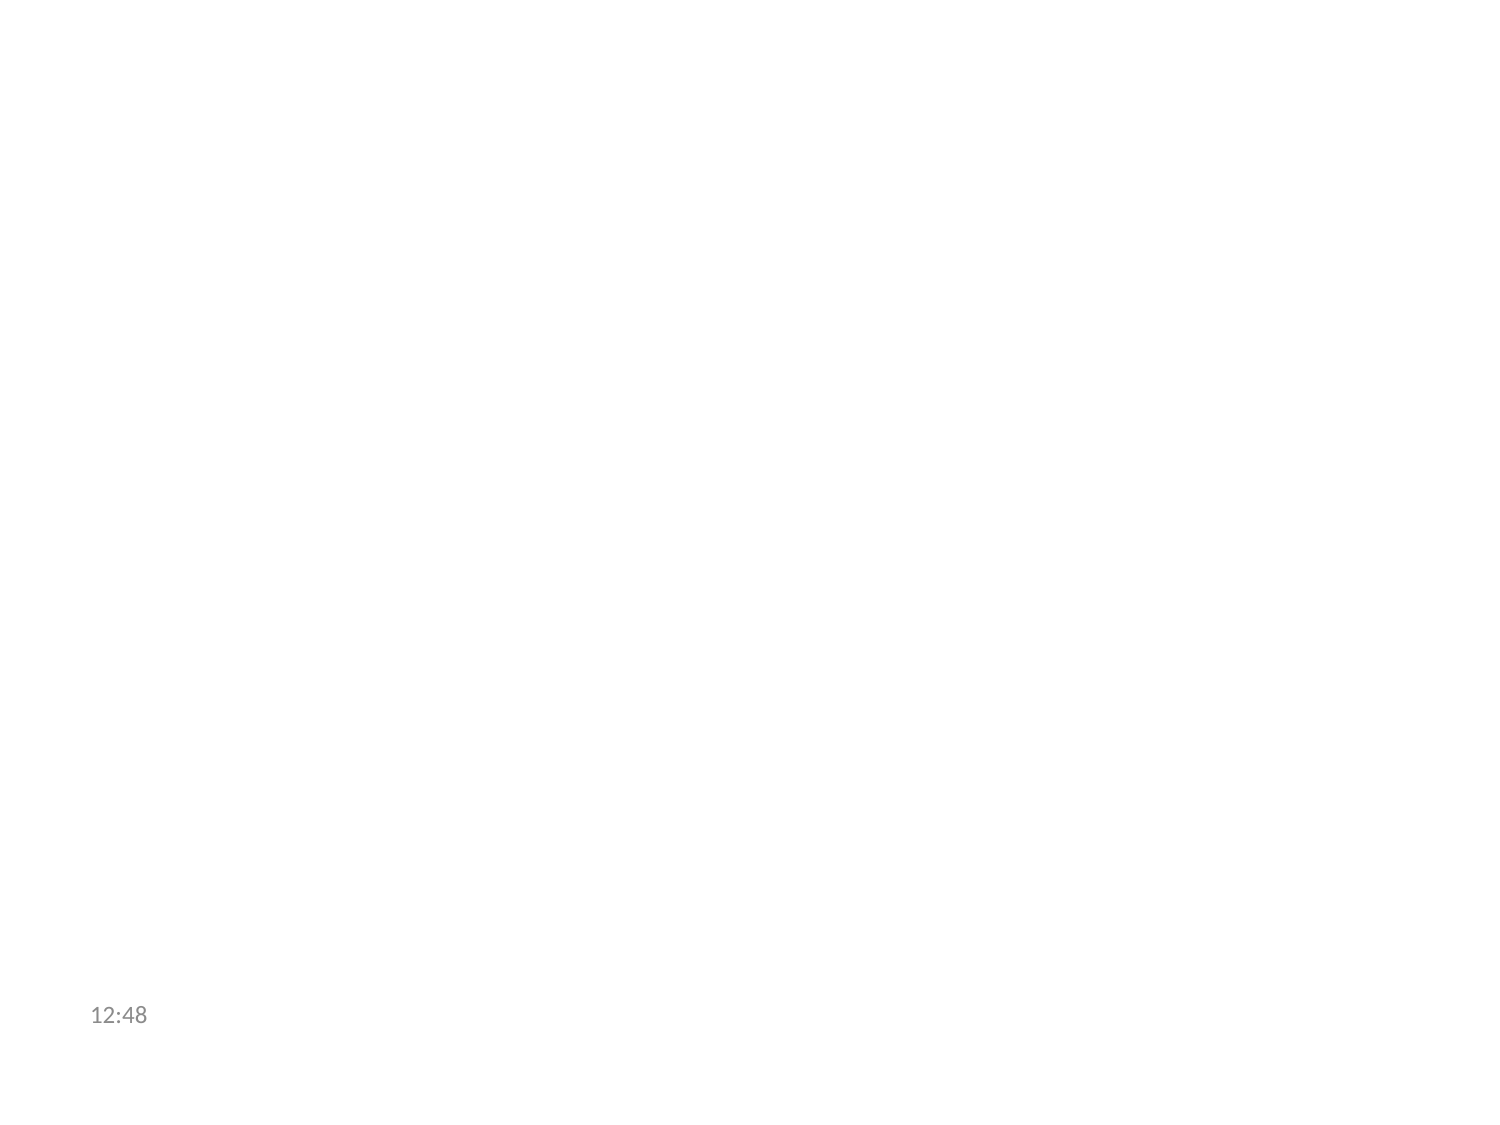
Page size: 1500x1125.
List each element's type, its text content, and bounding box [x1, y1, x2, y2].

text_box 15:35 [75, 983, 425, 1044]
